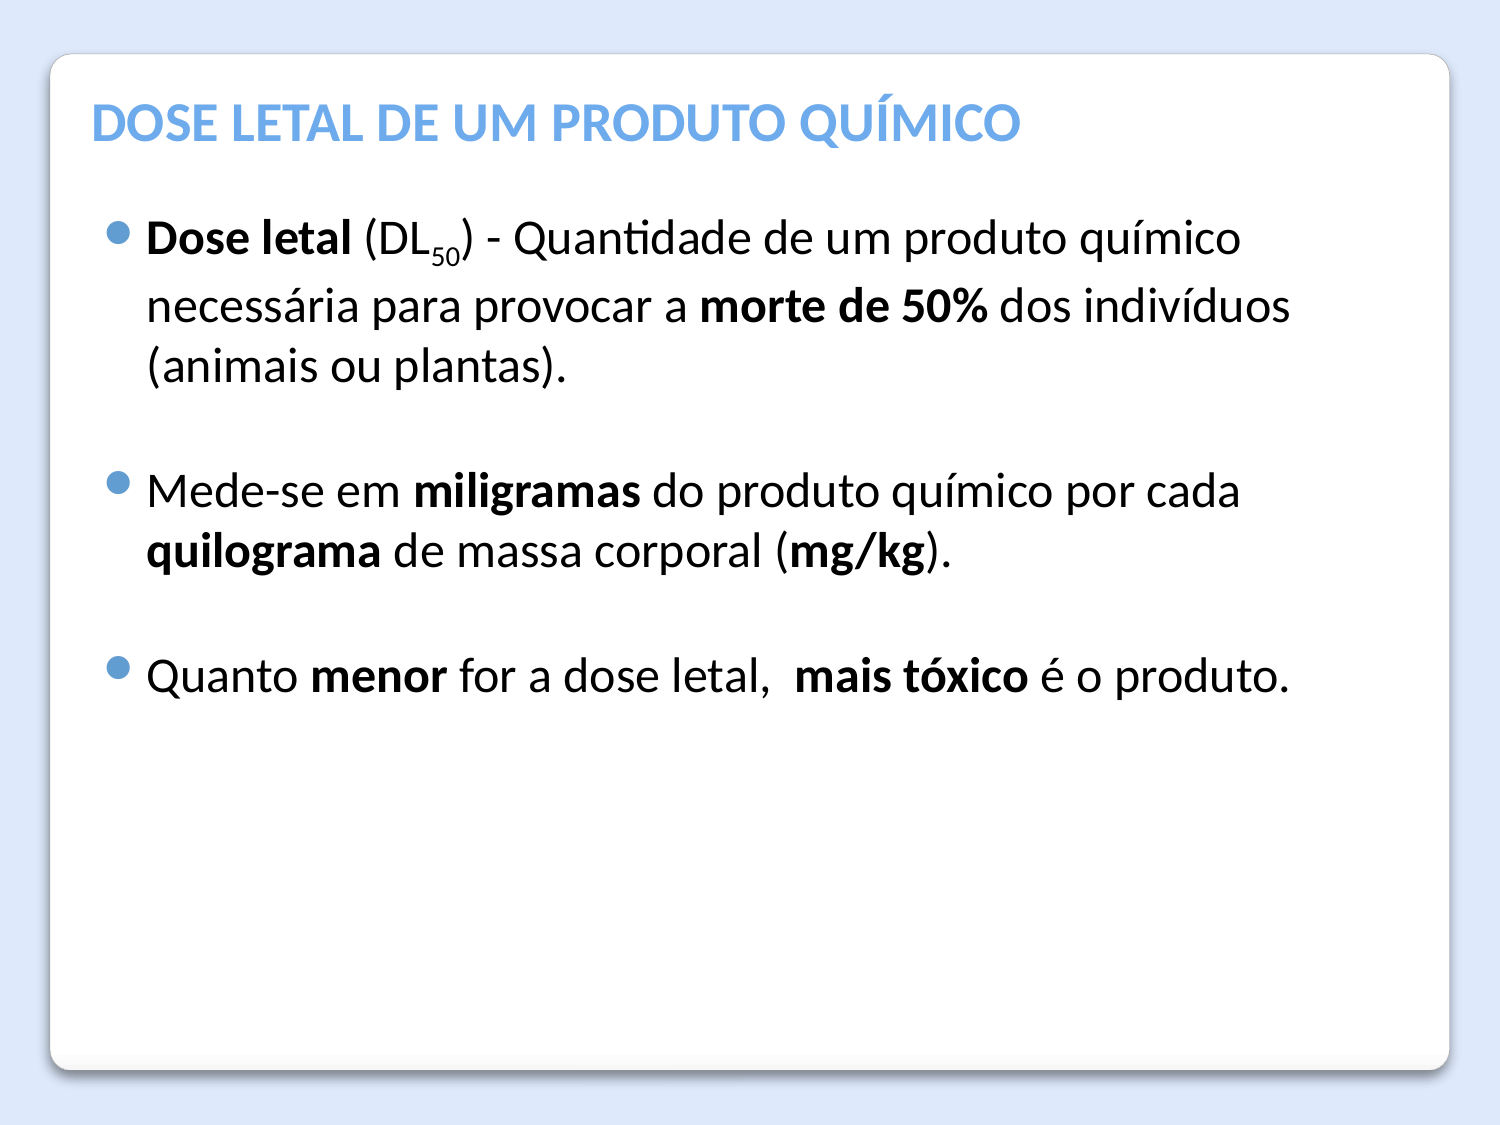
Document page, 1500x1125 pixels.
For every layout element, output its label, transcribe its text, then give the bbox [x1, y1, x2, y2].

text_box DOSE LETAL DE UM PRODUTO Químico [76, 78, 1412, 173]
text_box Dose letal (DL50) - Quantidade de um produto químico necessária para provocar a morte de 50% dos indivíduos (animais ou plantas). Mede-se em miligramas do produto químico por cada quilograma de massa corporal (mg/kg). Quanto menor for a dose letal, mais tóxico é o produto. [88, 196, 1424, 953]
